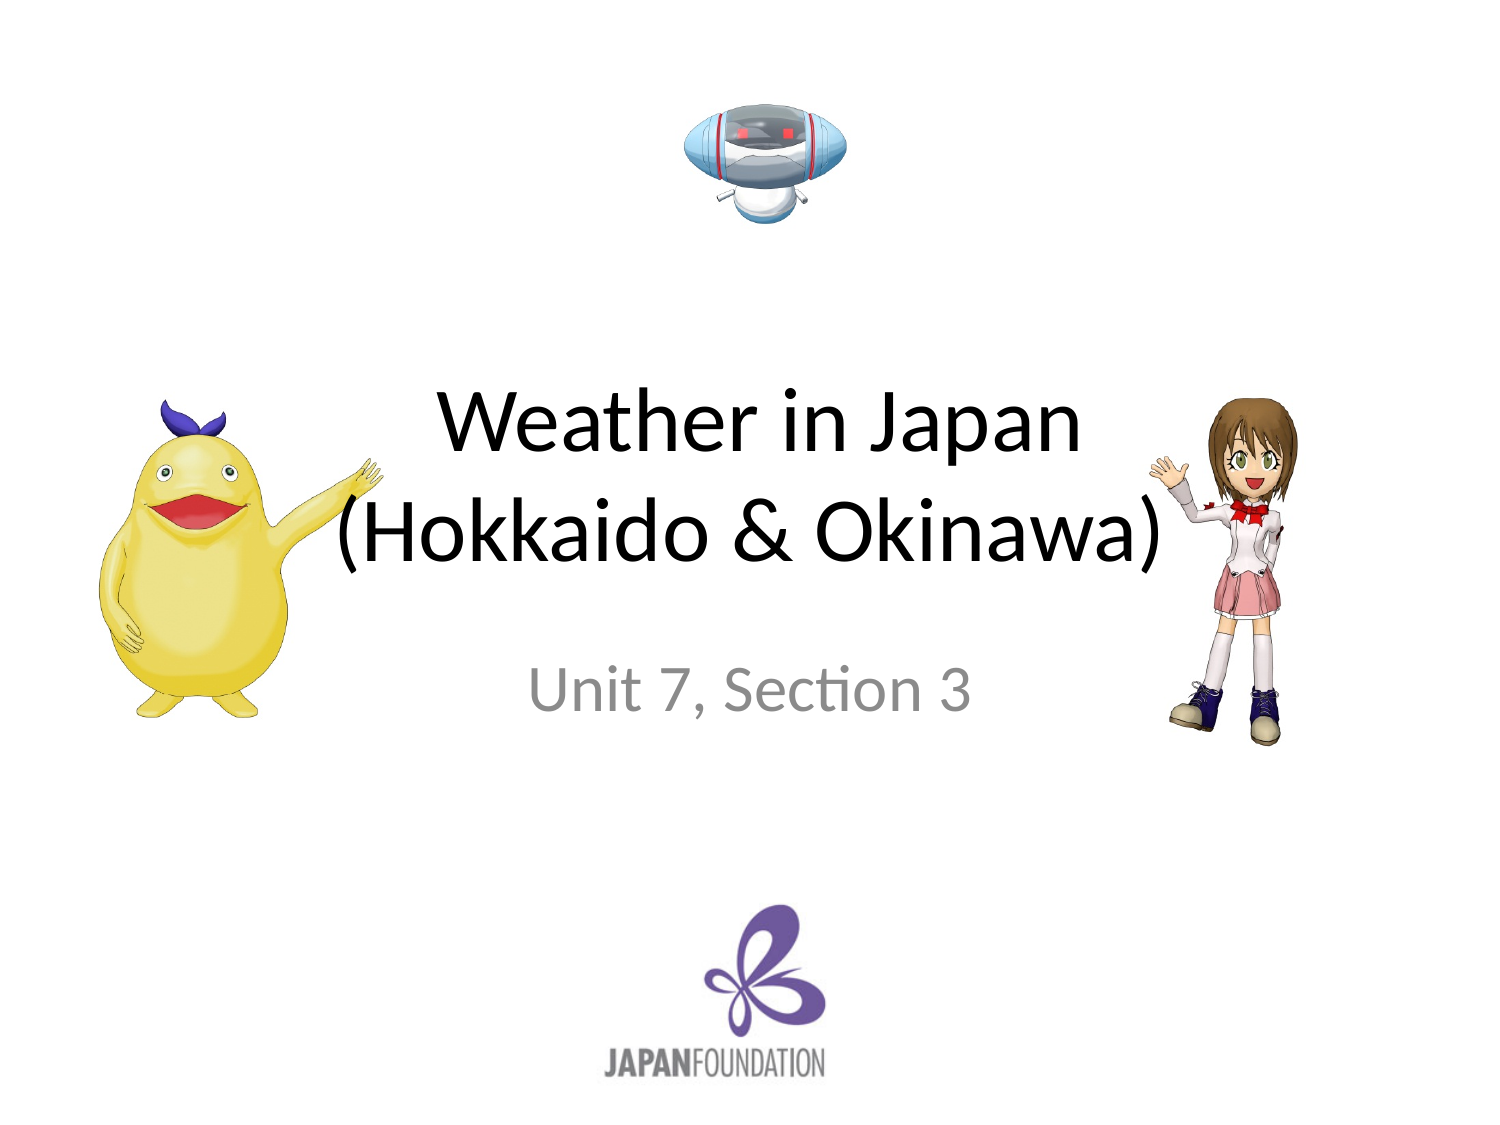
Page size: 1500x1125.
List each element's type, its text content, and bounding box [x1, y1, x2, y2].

picture [596, 893, 836, 1090]
picture [631, 63, 897, 241]
subtitle Unit 7, Section 3 [225, 637, 1275, 925]
picture [944, 361, 1500, 752]
title Weather in Japan (Hokkaido & Okinawa) [112, 349, 1388, 591]
picture [0, 380, 464, 733]
